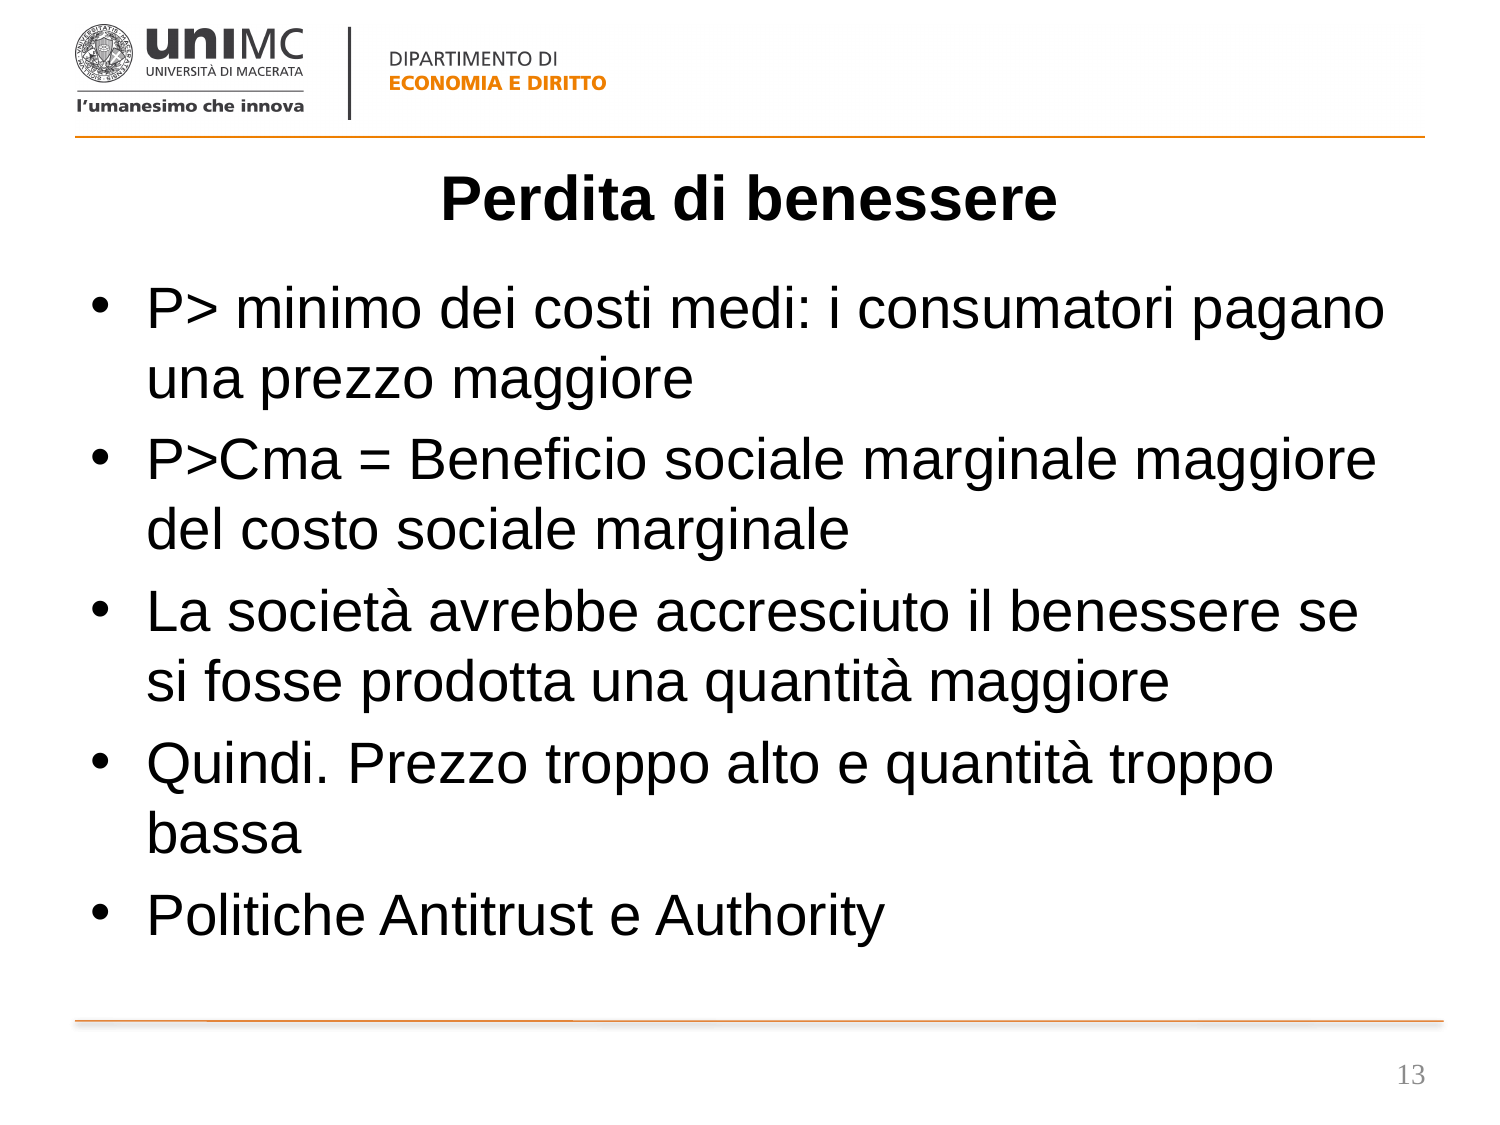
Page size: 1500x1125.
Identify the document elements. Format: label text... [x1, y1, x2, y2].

title Perdita di benessere [75, 149, 1425, 241]
picture [75, 24, 1425, 138]
list P> minimo dei costi medi: i consumatori pagano una prezzo maggiore P>Cma = Beneficio sociale marginale maggiore del costo sociale marginale La società avrebbe accresciuto il benessere se si fosse prodotta una quantità maggiore Quindi. Prezzo troppo alto e quantità troppo bassa Politiche Antitrust e Authority [75, 262, 1425, 1005]
slide_number 13 [1091, 1042, 1442, 1103]
